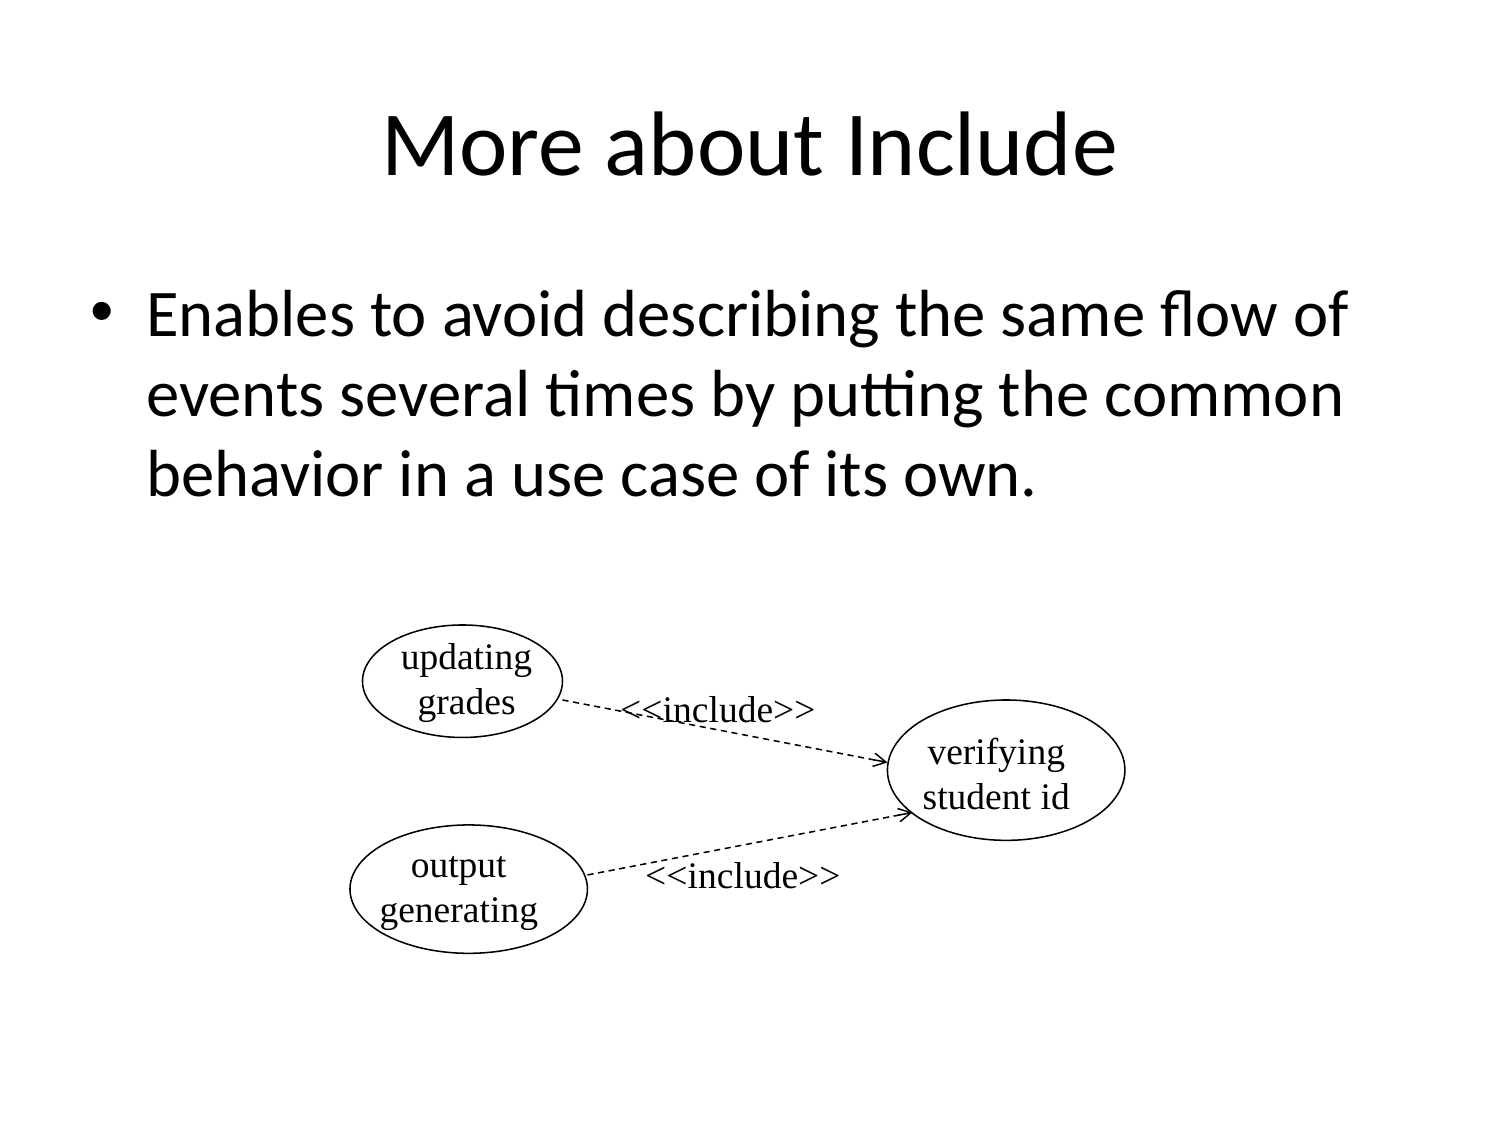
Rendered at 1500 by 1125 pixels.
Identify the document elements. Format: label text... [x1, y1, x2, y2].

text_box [349, 624, 1126, 954]
list Enables to avoid describing the same flow of events several times by putting the common behavior in a use case of its own. [75, 262, 1425, 1005]
title More about Include [75, 45, 1425, 233]
